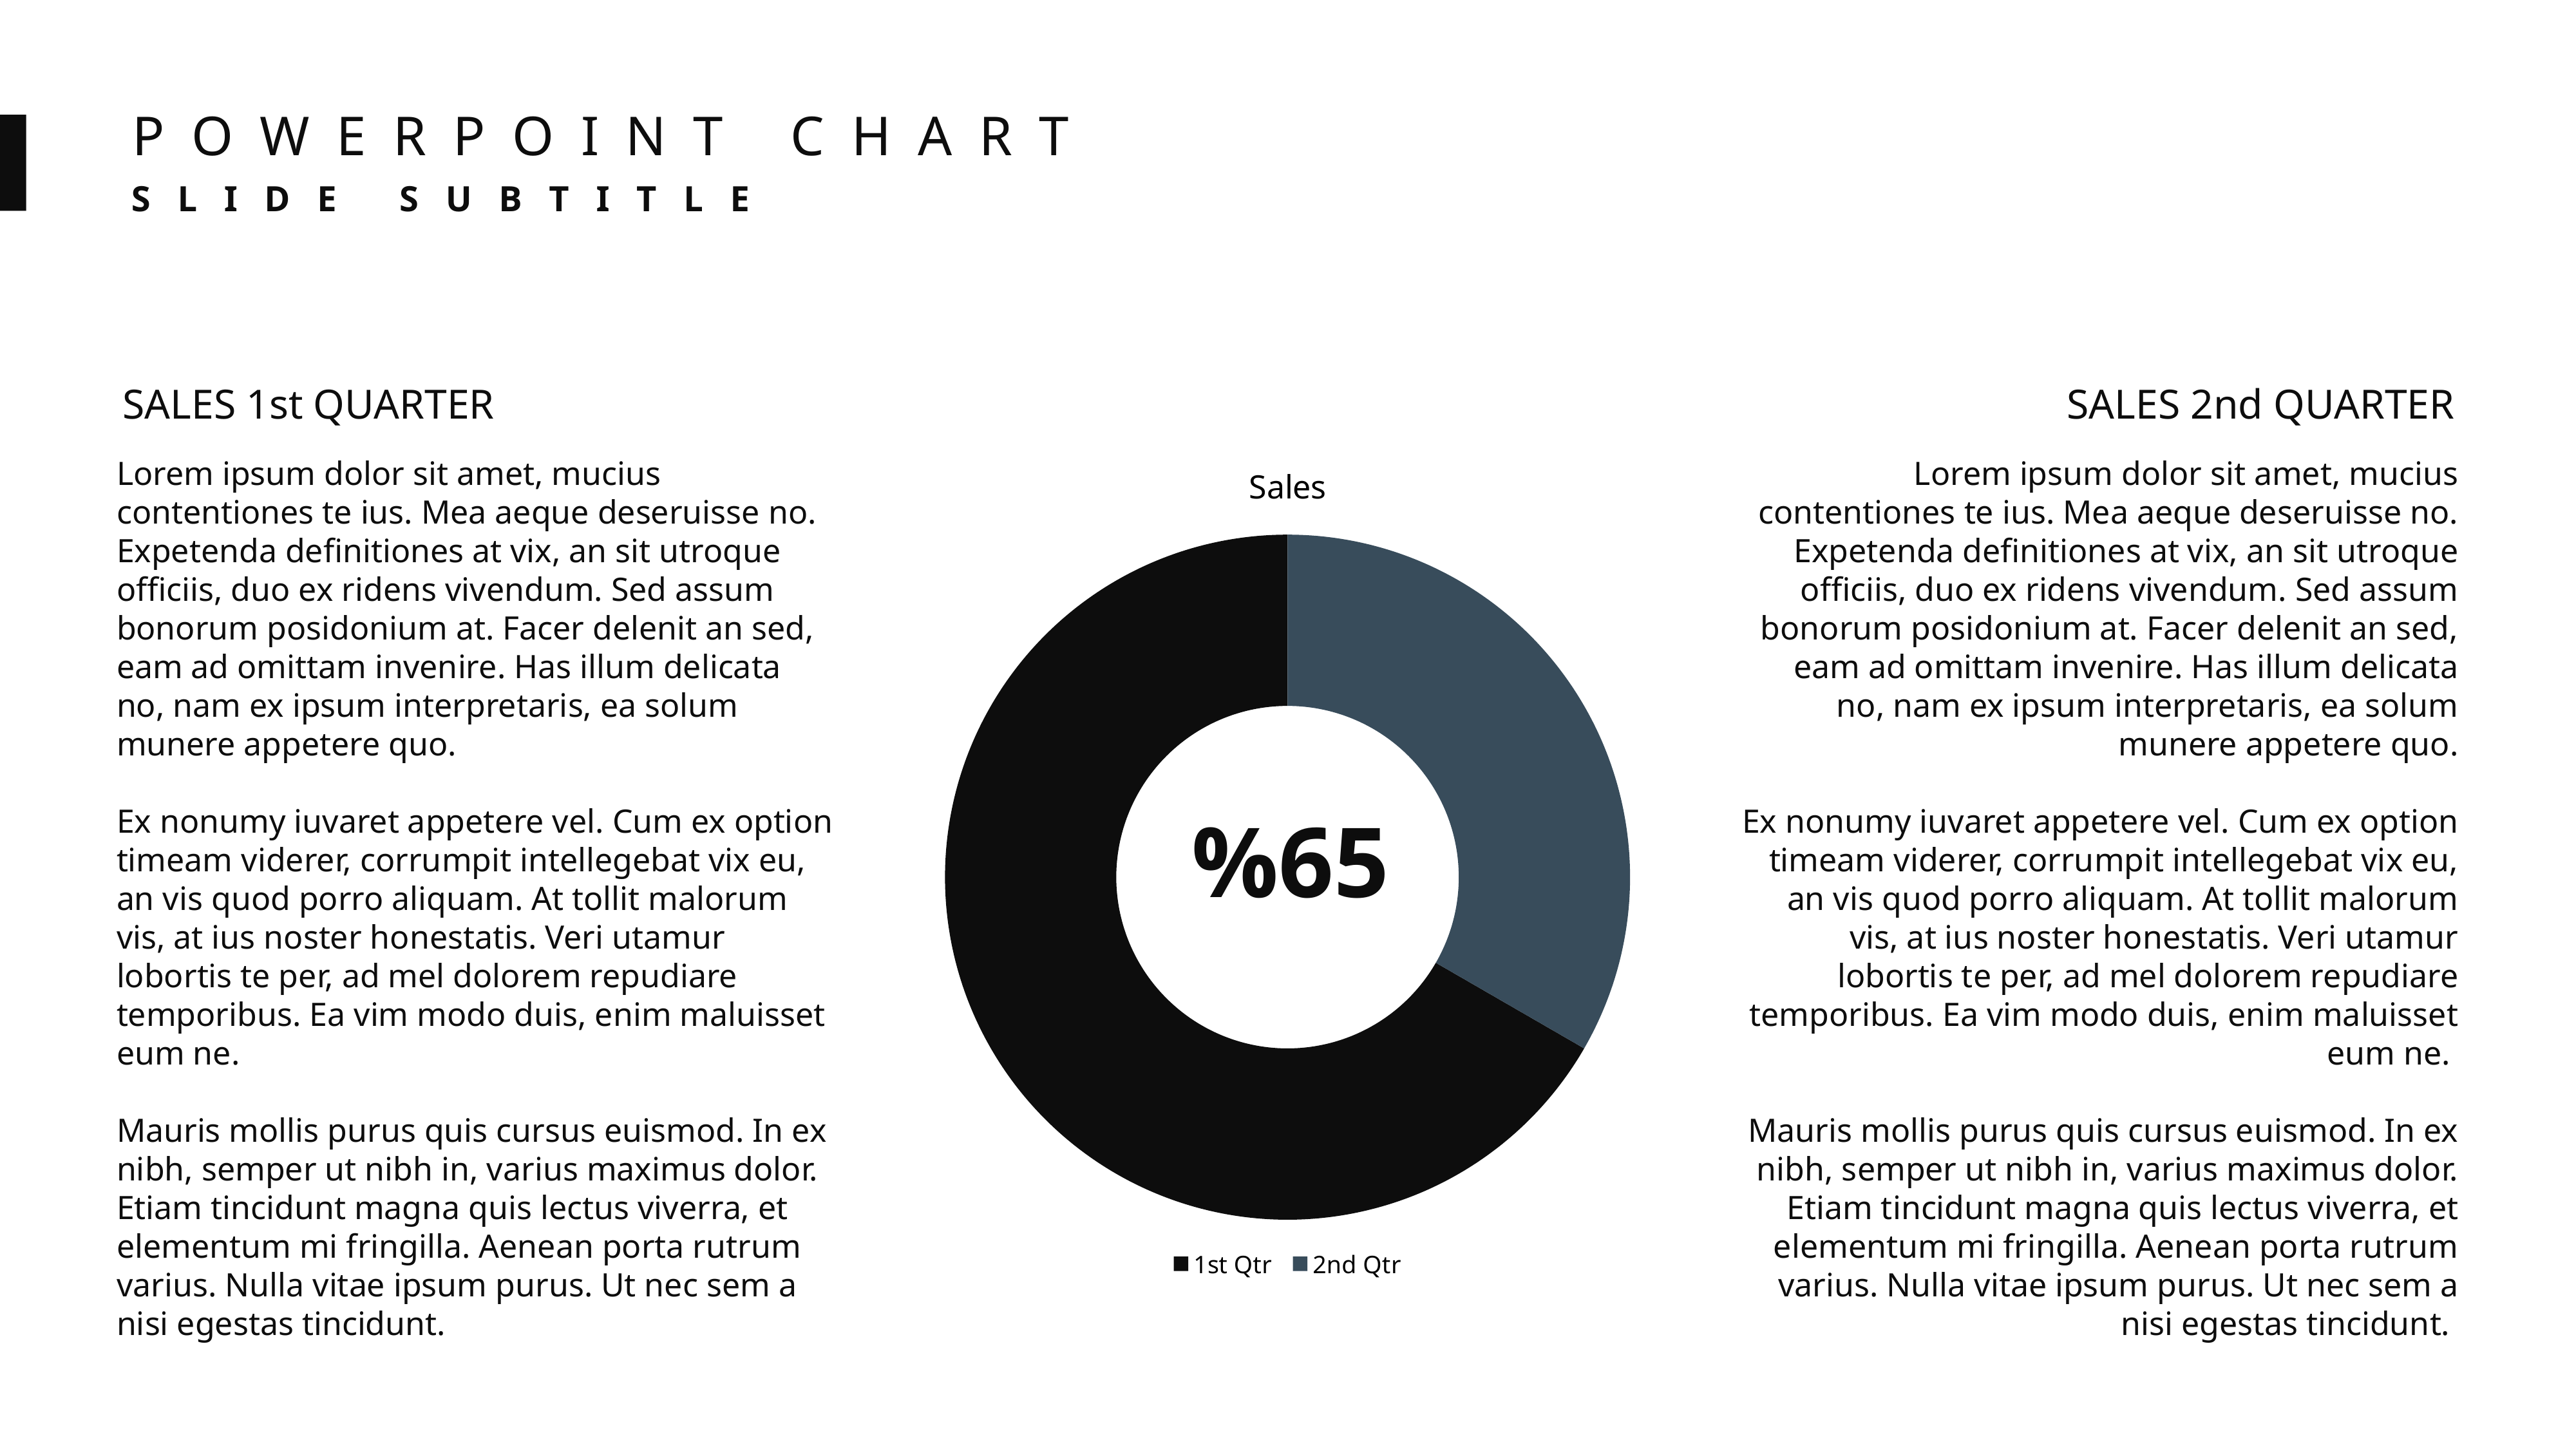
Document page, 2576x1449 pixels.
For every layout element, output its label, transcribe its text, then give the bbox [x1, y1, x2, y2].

text_box Lorem ipsum dolor sit amet, mucius contentiones te ius. Mea aeque deseruisse no. Expetenda definitiones at vix, an sit utroque officiis, duo ex ridens vivendum. Sed assum bonorum posidonium at. Facer delenit an sed, eam ad omittam invenire. Has illum delicata no, nam ex ipsum interpretaris, ea solum munere appetere quo. Ex nonumy iuvaret appetere vel. Cum ex option timeam viderer, corrumpit intellegebat vix eu, an vis quod porro aliquam. At tollit malorum vis, at ius noster honestatis. Veri utamur lobortis te per, ad mel dolorem repudiare temporibus. Ea vim modo duis, enim maluisset eum ne. Mauris mollis purus quis cursus euismod. In ex nibh, semper ut nibh in, varius maximus dolor. Etiam tincidunt magna quis lectus viverra, et elementum mi fringilla. Aenean porta rutrum varius. Nulla vitae ipsum purus. Ut nec sem a nisi egestas tincidunt. [107, 448, 848, 1347]
chart [687, 432, 1888, 1287]
text_box POWERPOINT CHART [122, 97, 1079, 171]
text_box Lorem ipsum dolor sit amet, mucius contentiones te ius. Mea aeque deseruisse no. Expetenda definitiones at vix, an sit utroque officiis, duo ex ridens vivendum. Sed assum bonorum posidonium at. Facer delenit an sed, eam ad omittam invenire. Has illum delicata no, nam ex ipsum interpretaris, ea solum munere appetere quo. Ex nonumy iuvaret appetere vel. Cum ex option timeam viderer, corrumpit intellegebat vix eu, an vis quod porro aliquam. At tollit malorum vis, at ius noster honestatis. Veri utamur lobortis te per, ad mel dolorem repudiare temporibus. Ea vim modo duis, enim maluisset eum ne. Mauris mollis purus quis cursus euismod. In ex nibh, semper ut nibh in, varius maximus dolor. Etiam tincidunt magna quis lectus viverra, et elementum mi fringilla. Aenean porta rutrum varius. Nulla vitae ipsum purus. Ut nec sem a nisi egestas tincidunt. [1728, 448, 2468, 1347]
text_box [0, 114, 27, 211]
text_box SALES 1st QUARTER [113, 374, 505, 432]
text_box SLIDE SUBTITLE [122, 171, 761, 223]
text_box SALES 2nd QUARTER [2057, 374, 2465, 432]
